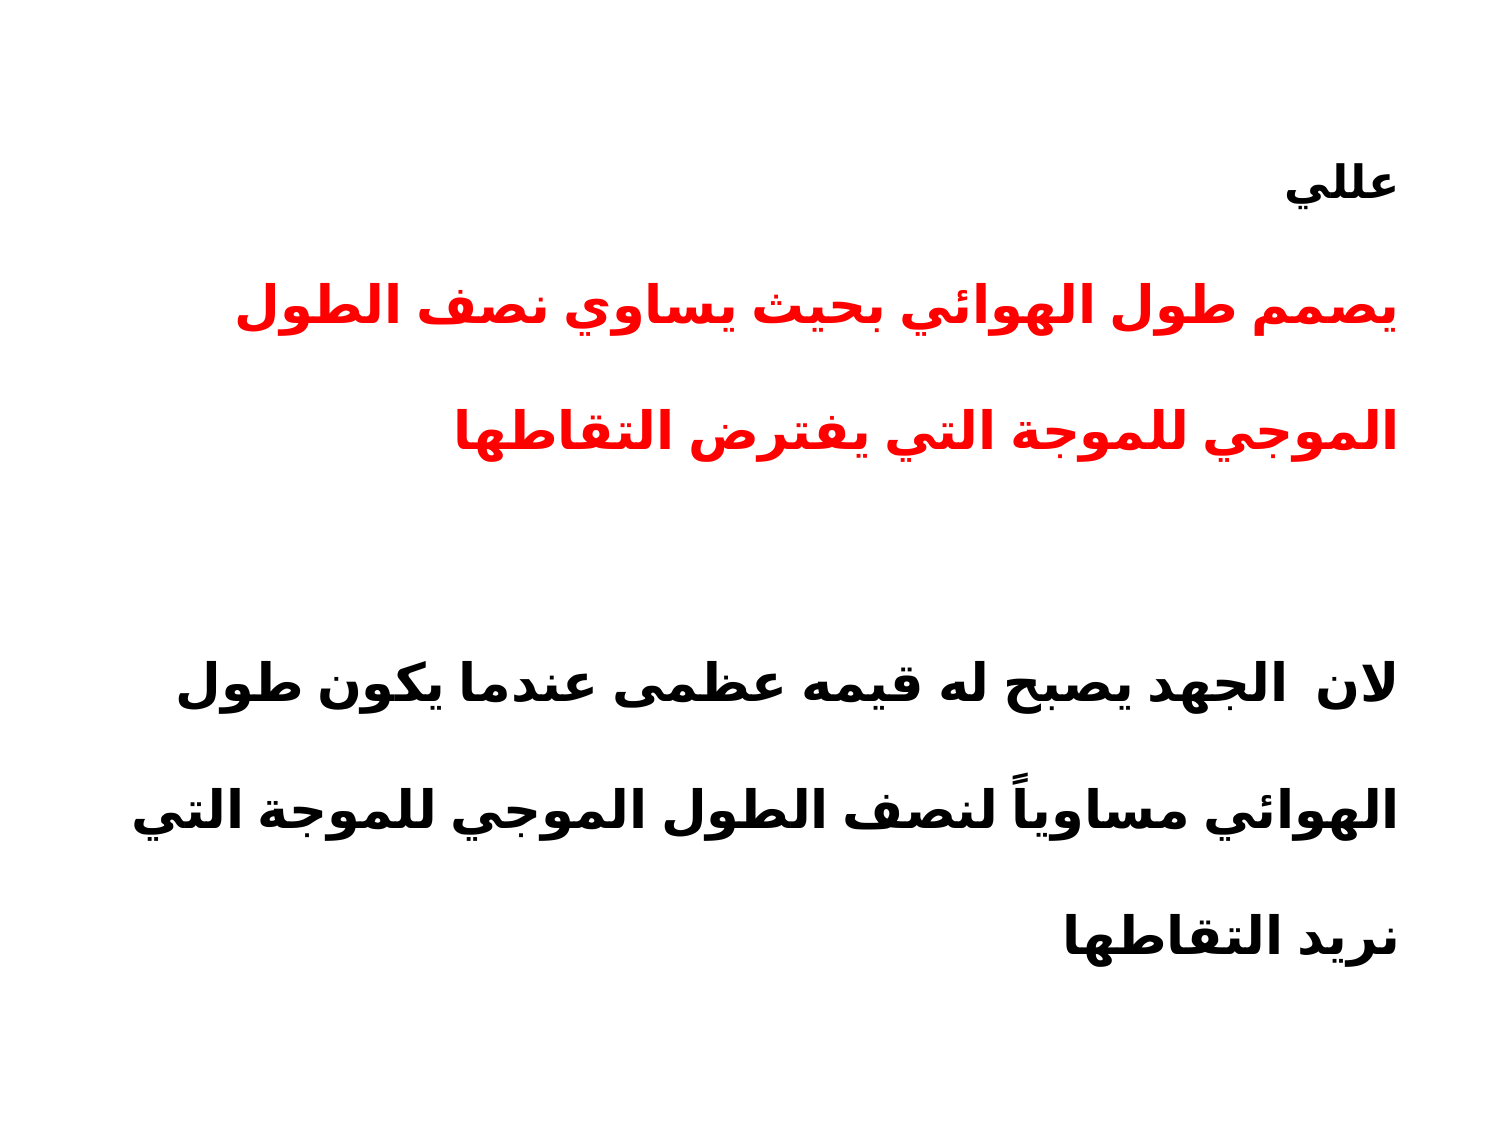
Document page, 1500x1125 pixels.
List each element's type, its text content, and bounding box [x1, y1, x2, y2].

list عللي يصمم طول الهوائي بحيث يساوي نصف الطول الموجي للموجة التي يفترض التقاطها لان الجهد يصبح له قيمه عظمى عندما يكون طول الهوائي مساوياً لنصف الطول الموجي للموجة التي نريد التقاطها [64, 90, 1415, 982]
